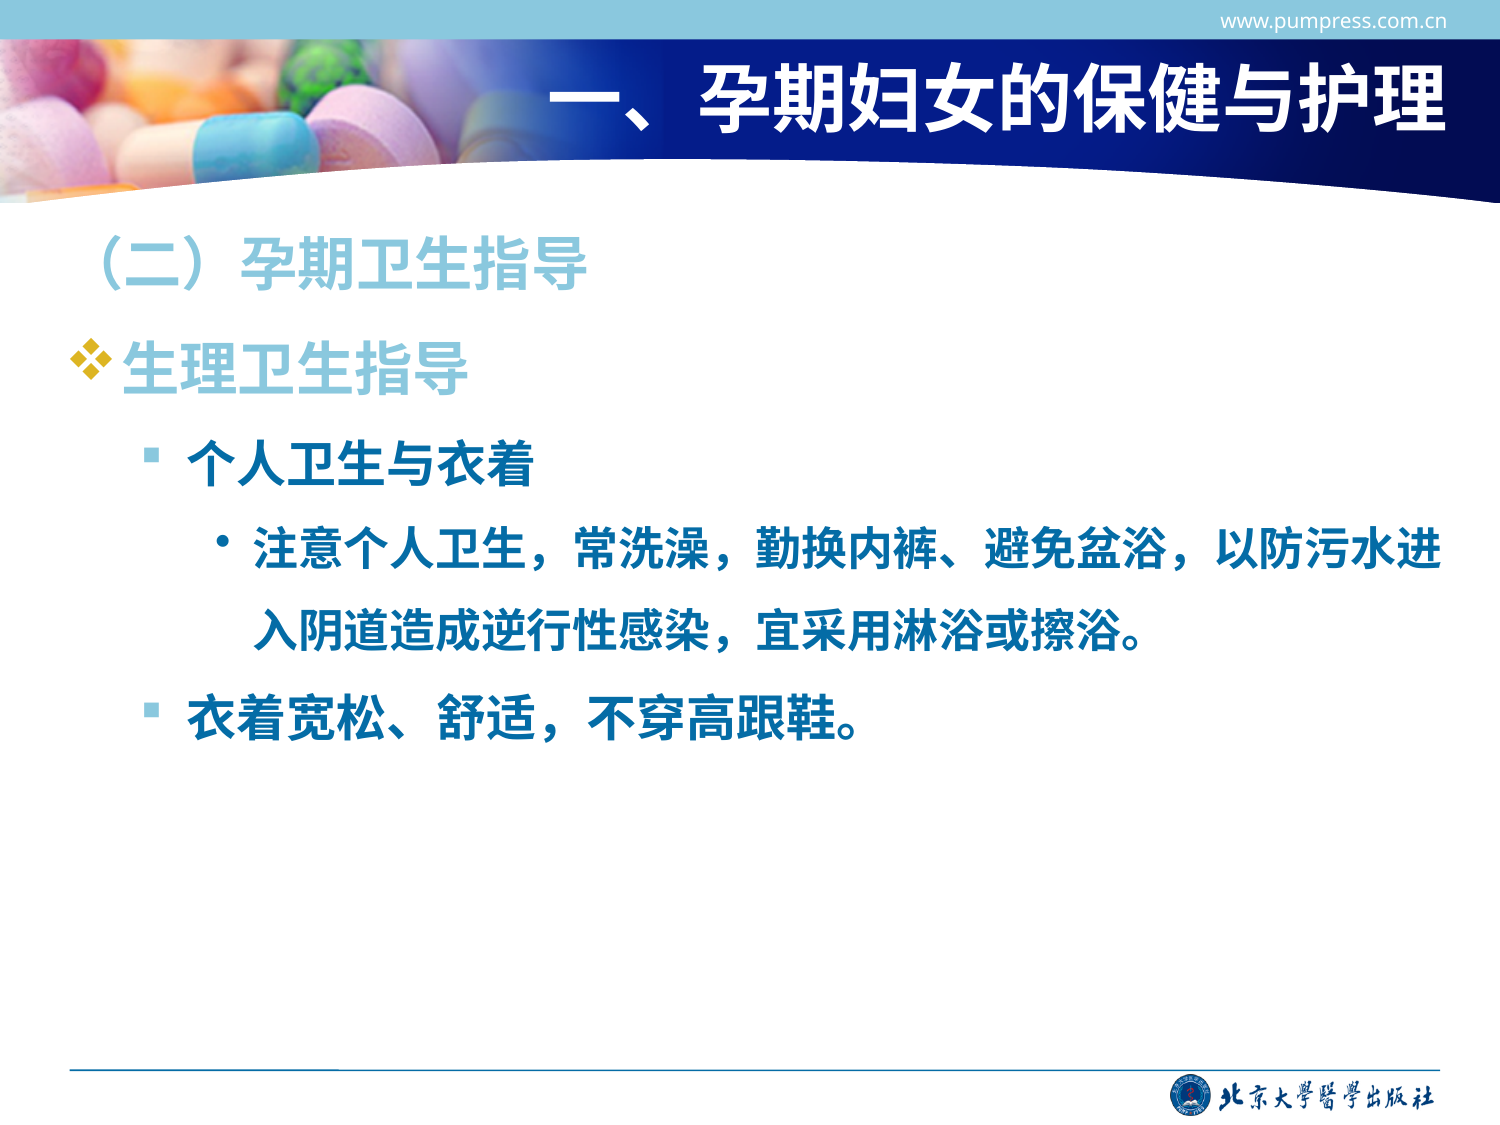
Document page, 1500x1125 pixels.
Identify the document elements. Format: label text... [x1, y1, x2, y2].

title 一、孕期妇女的保健与护理 [137, 49, 1463, 143]
picture [0, 40, 1500, 203]
picture [1170, 1074, 1436, 1118]
slide_number www.pumpress.com.cn [1024, 0, 1463, 38]
list （二）孕期卫生指导 生理卫生指导 个人卫生与衣着 注意个人卫生，常洗澡，勤换内裤、避免盆浴，以防污水进入阴道造成逆行性感染，宜采用淋浴或擦浴。 衣着宽松、舒适，不穿高跟鞋。 [49, 184, 1463, 1026]
